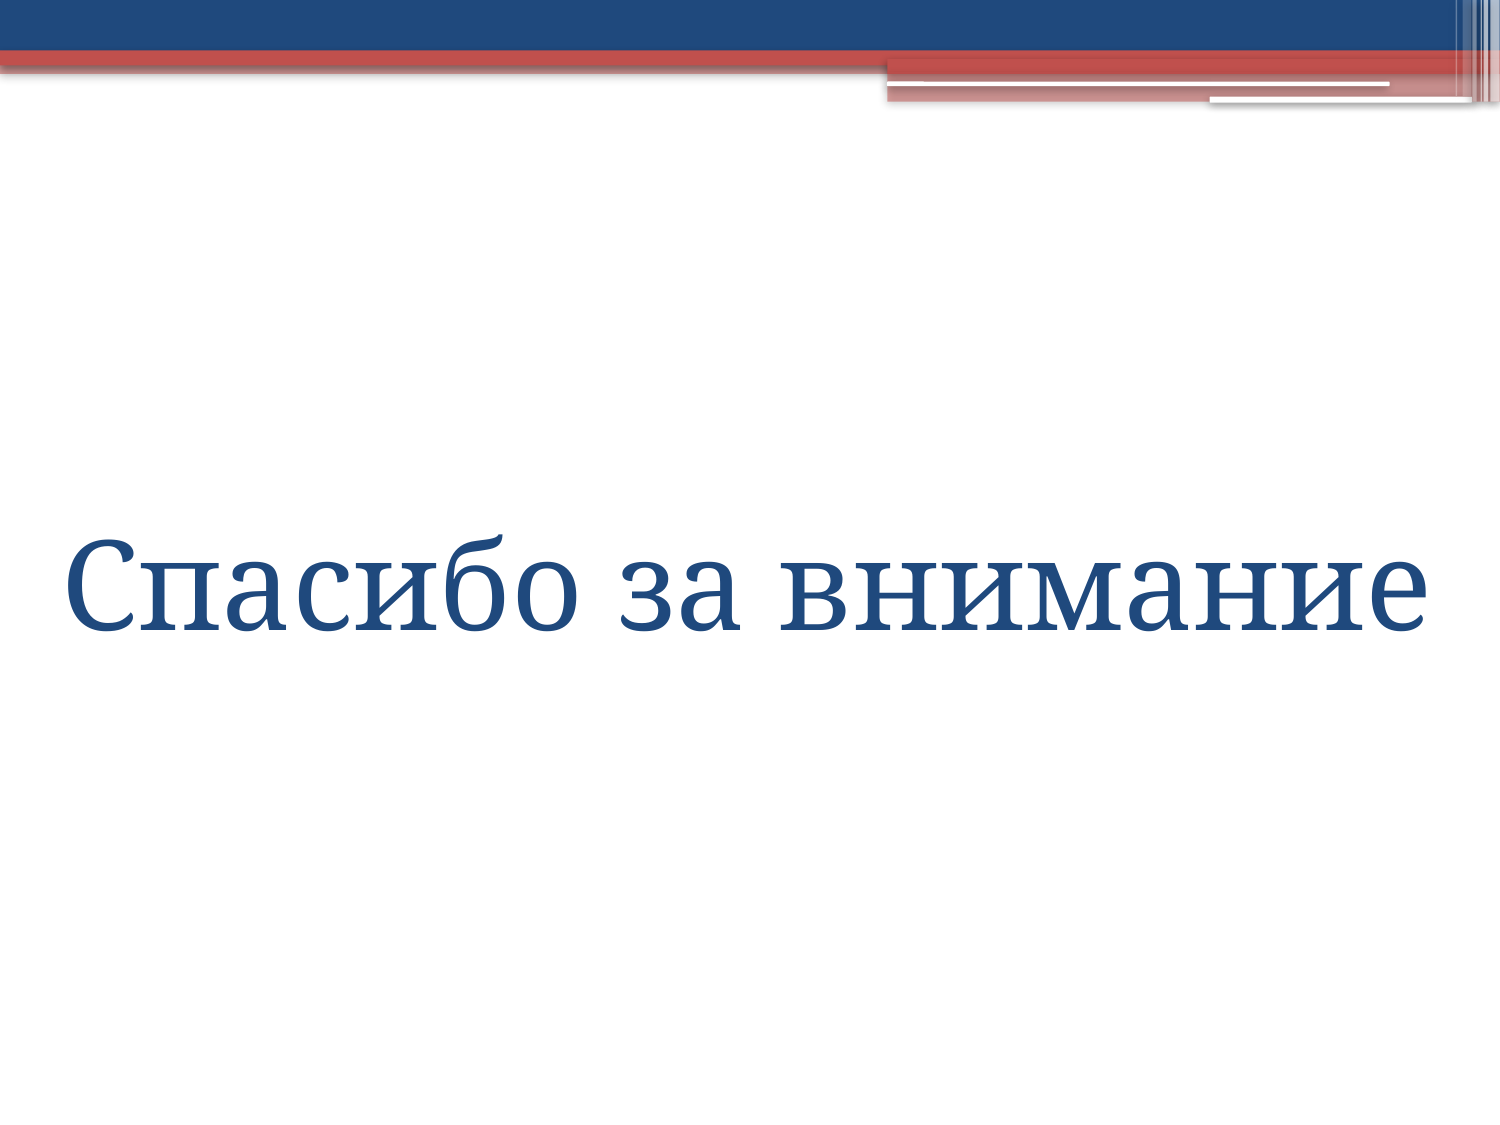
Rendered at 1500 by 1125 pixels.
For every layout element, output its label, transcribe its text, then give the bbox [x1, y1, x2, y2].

text_box Спасибо за внимание [46, 497, 1449, 663]
